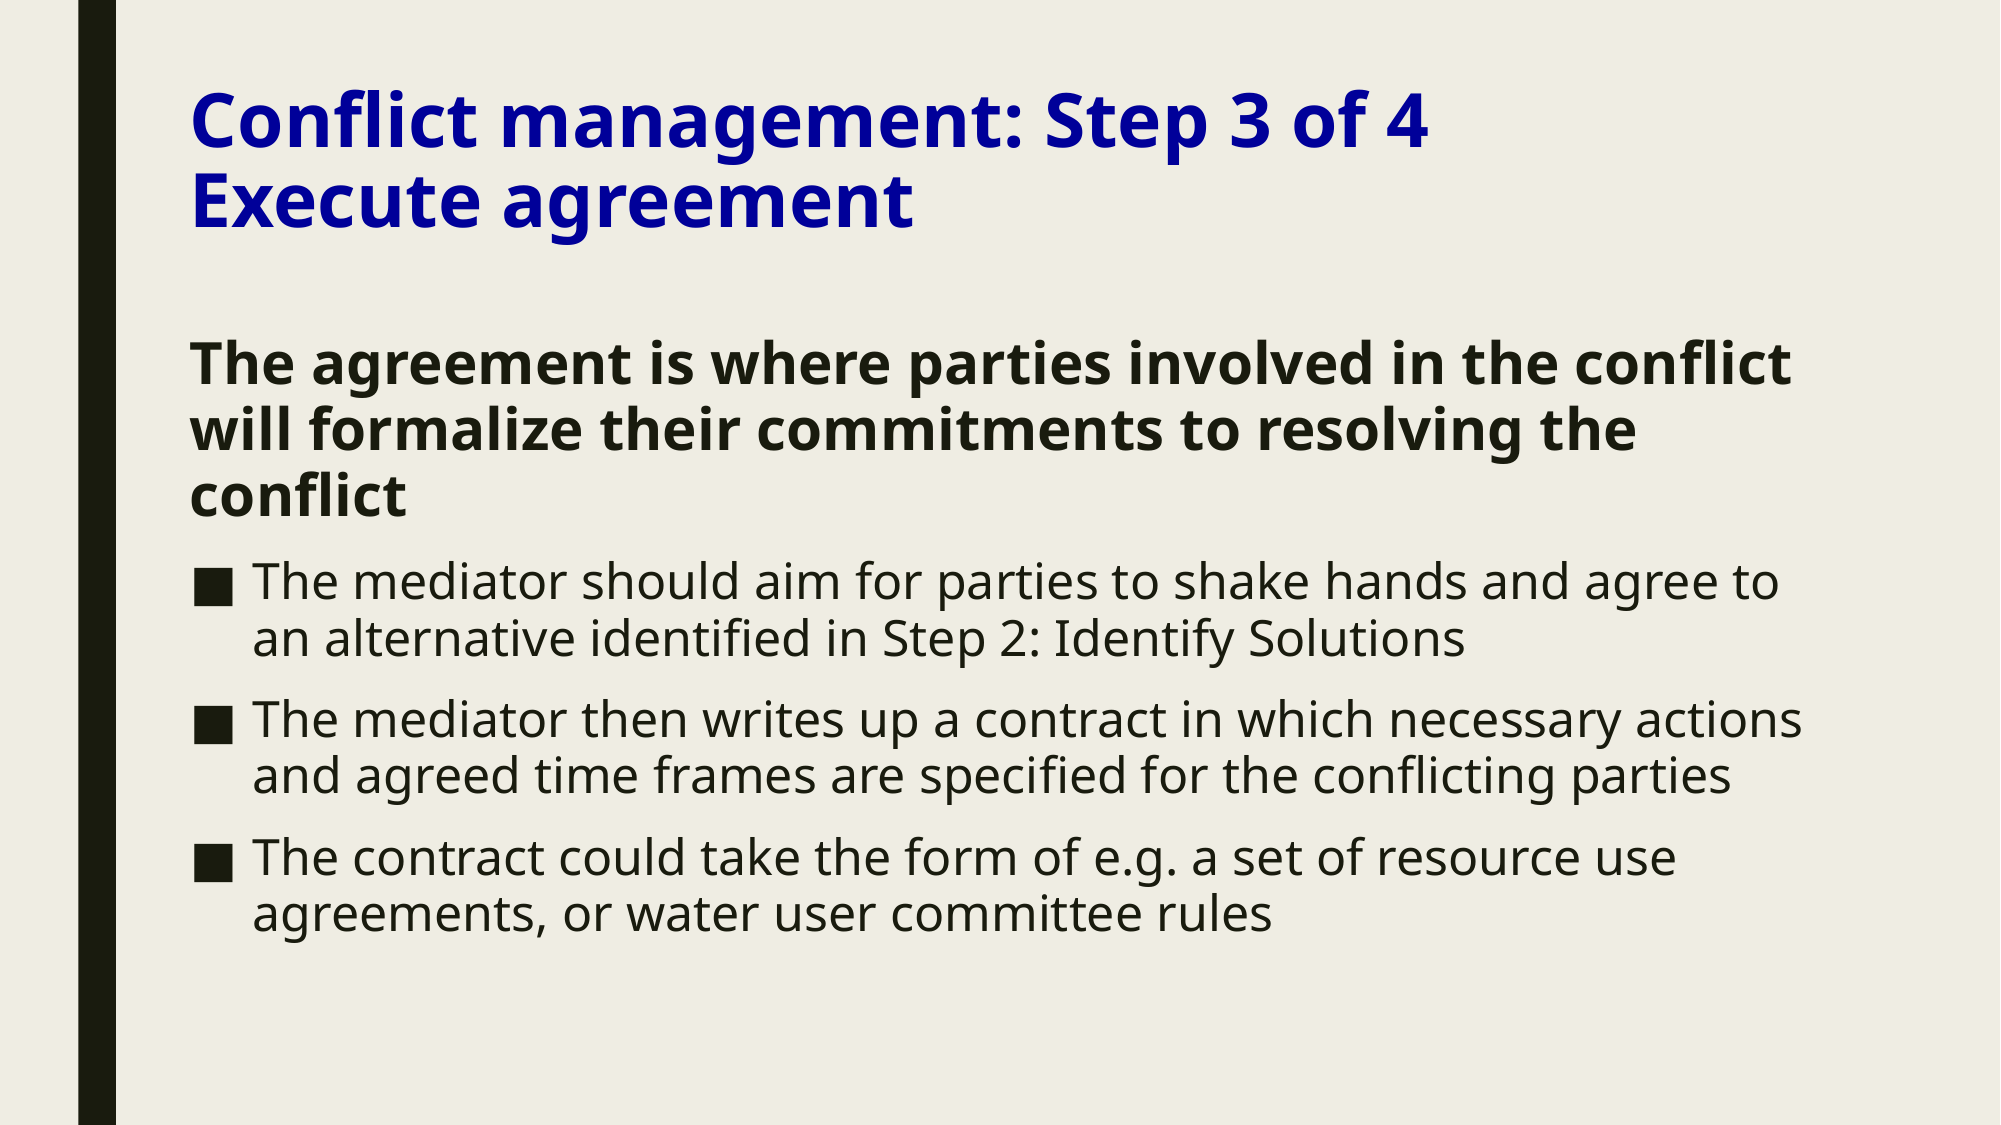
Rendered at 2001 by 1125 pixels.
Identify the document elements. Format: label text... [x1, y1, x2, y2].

text_box Conflict management: Step 3 of 4 Execute agreement [174, 76, 1883, 290]
list The agreement is where parties involved in the conflict will formalize their commitments to resolving the conflict The mediator should aim for parties to shake hands and agree to an alternative identified in Step 2: Identify Solutions The mediator then writes up a contract in which necessary actions and agreed time frames are specified for the conflicting parties The contract could take the form of e.g. a set of resource use agreements, or water user committee rules [174, 324, 1825, 1092]
